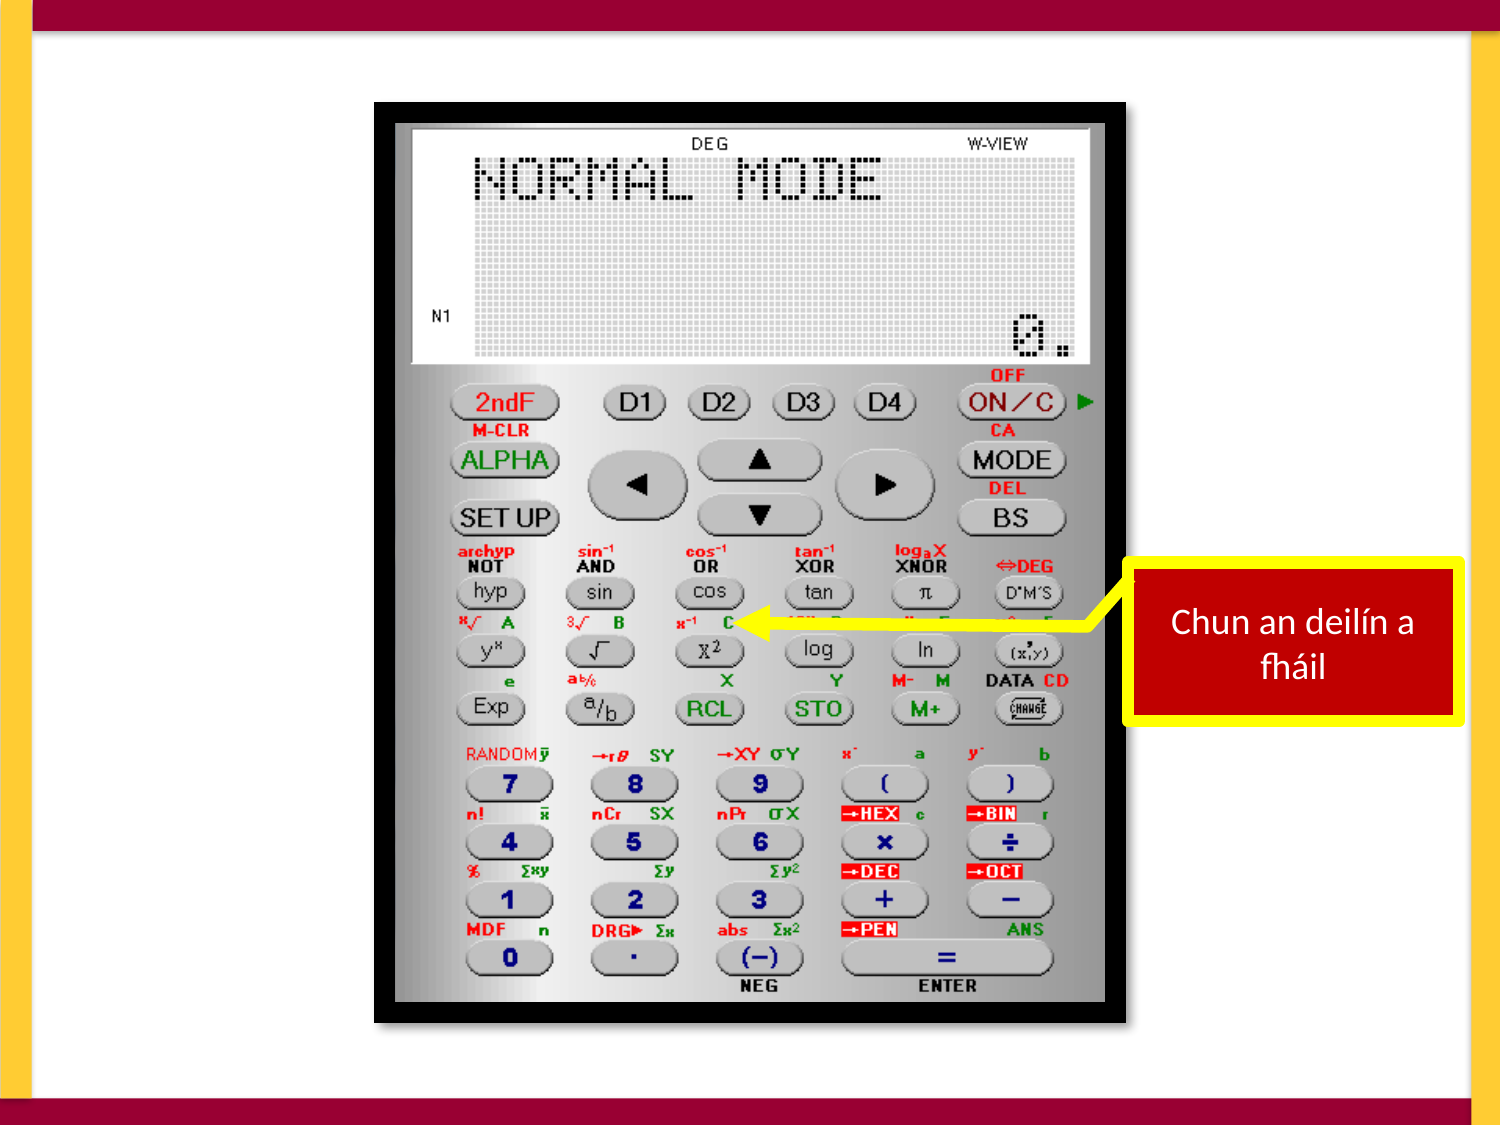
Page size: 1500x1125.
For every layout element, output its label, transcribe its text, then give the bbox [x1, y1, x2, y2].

picture [395, 123, 1105, 1002]
text_box Chun an deilín a fháil [732, 560, 1461, 723]
